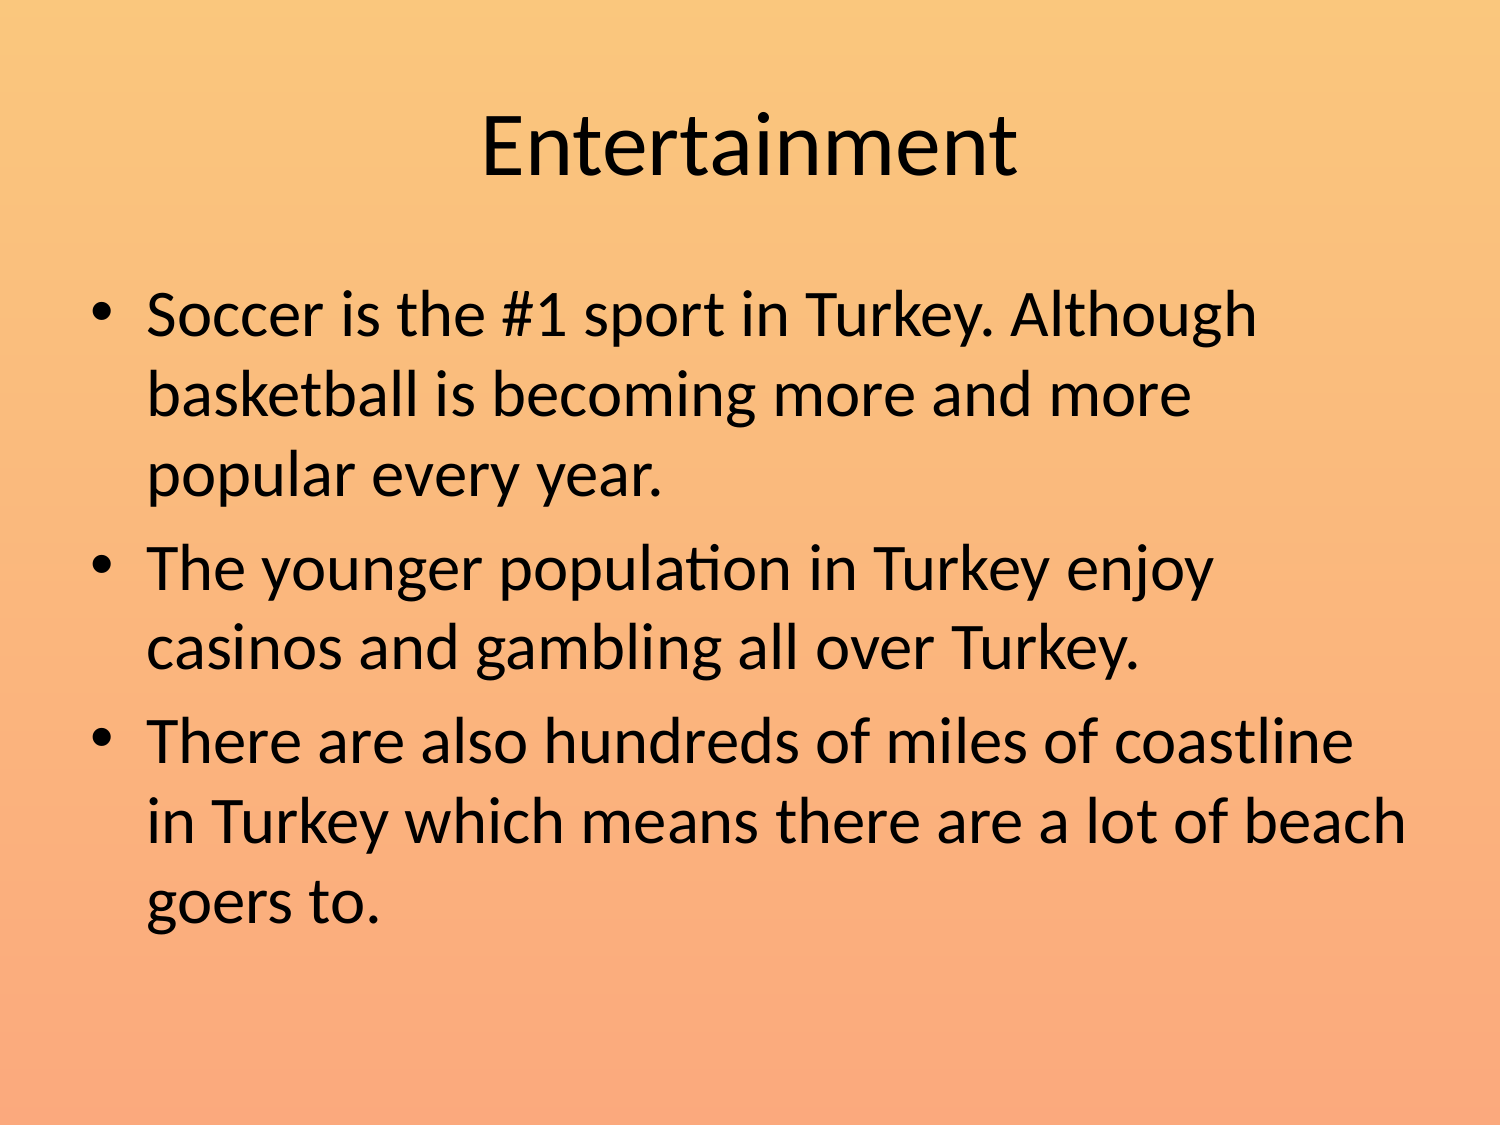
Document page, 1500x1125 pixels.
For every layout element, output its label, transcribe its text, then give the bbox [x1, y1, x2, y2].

list Soccer is the #1 sport in Turkey. Although basketball is becoming more and more popular every year. The younger population in Turkey enjoy casinos and gambling all over Turkey. There are also hundreds of miles of coastline in Turkey which means there are a lot of beach goers to. [75, 262, 1425, 1005]
title Entertainment [75, 45, 1425, 233]
